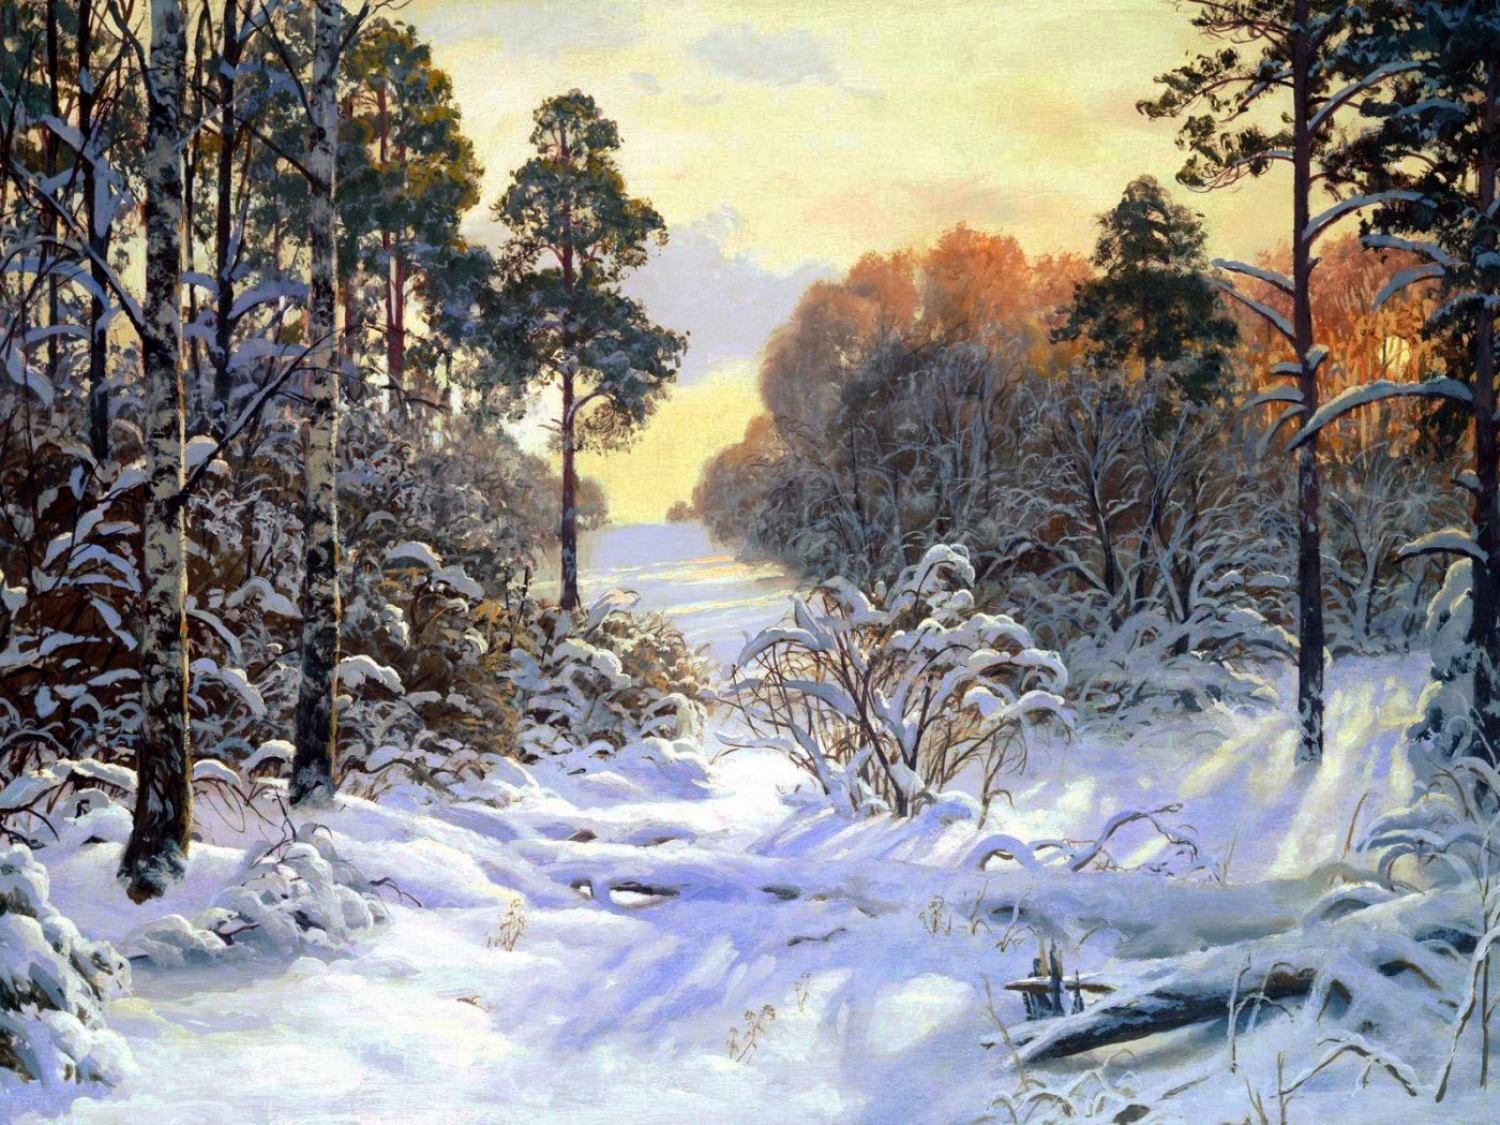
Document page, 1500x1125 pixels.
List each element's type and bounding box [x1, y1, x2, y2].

list [0, 0, 1500, 1125]
